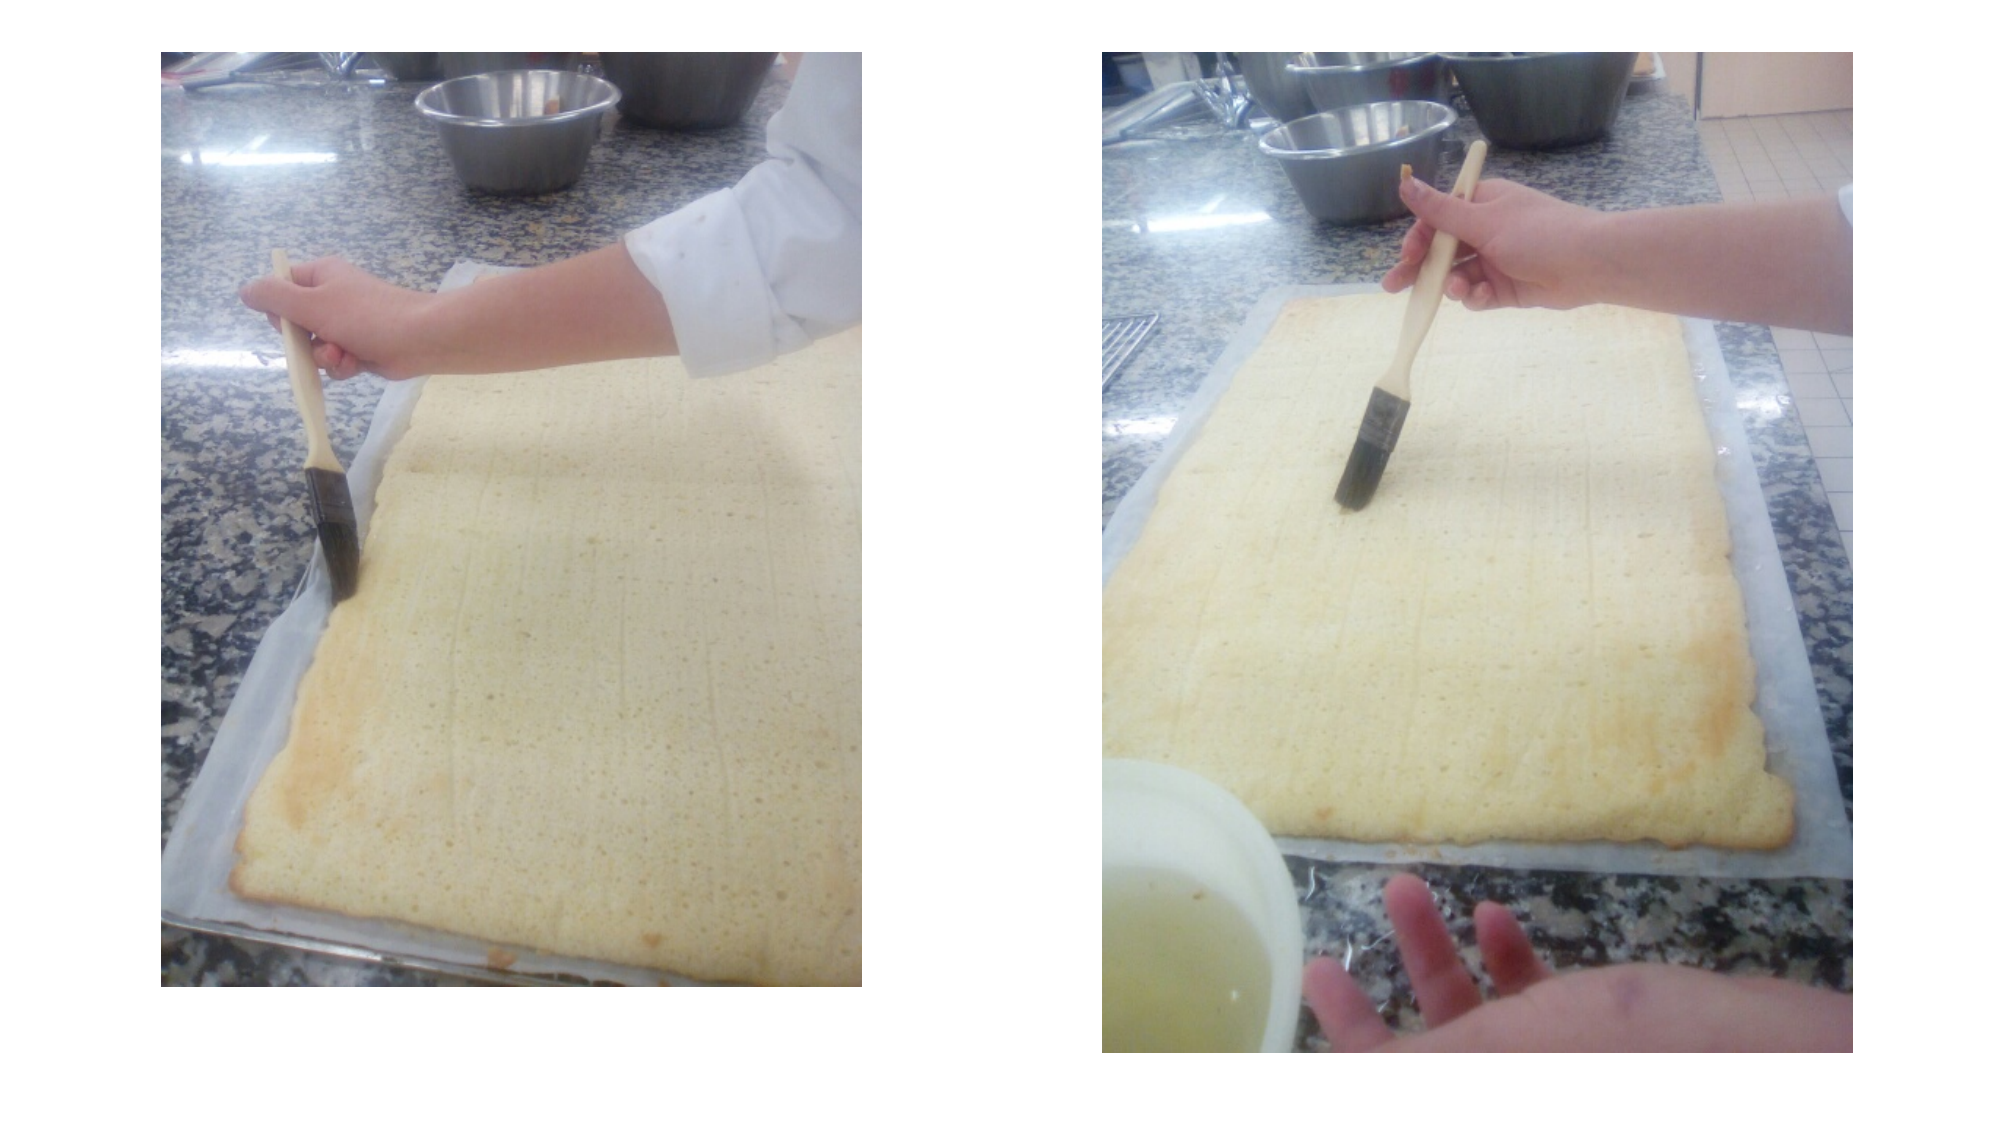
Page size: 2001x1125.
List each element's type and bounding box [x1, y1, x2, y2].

list [161, 52, 863, 987]
picture [1102, 52, 1853, 1053]
